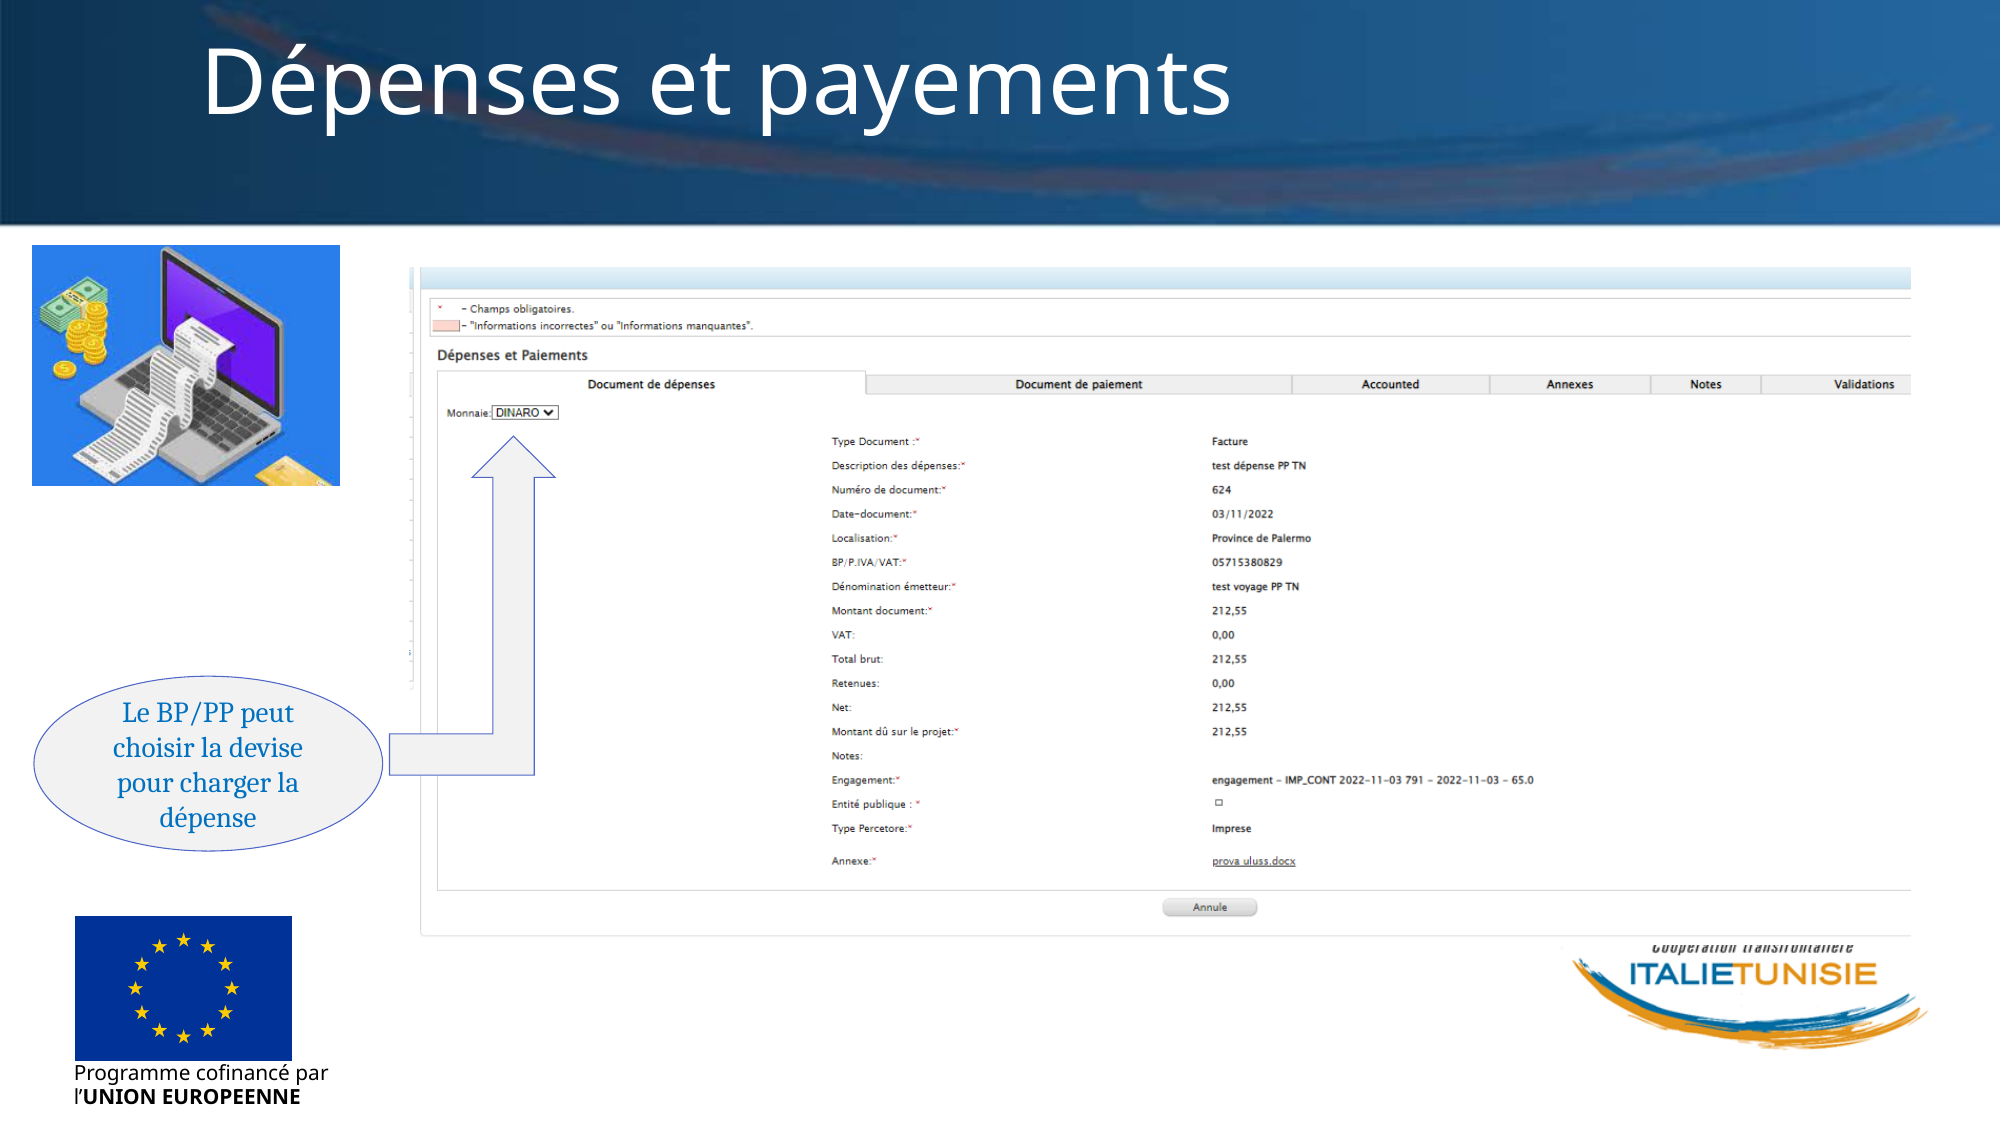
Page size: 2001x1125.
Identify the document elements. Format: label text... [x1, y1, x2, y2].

title Dépenses et payements [186, 28, 1911, 246]
picture [32, 245, 340, 486]
picture [409, 266, 1942, 1085]
text_box [388, 733, 409, 776]
picture [75, 916, 292, 1061]
text_box Le BP/PP peut choisir la devise pour charger la dépense [33, 675, 384, 852]
picture [0, 0, 2000, 229]
